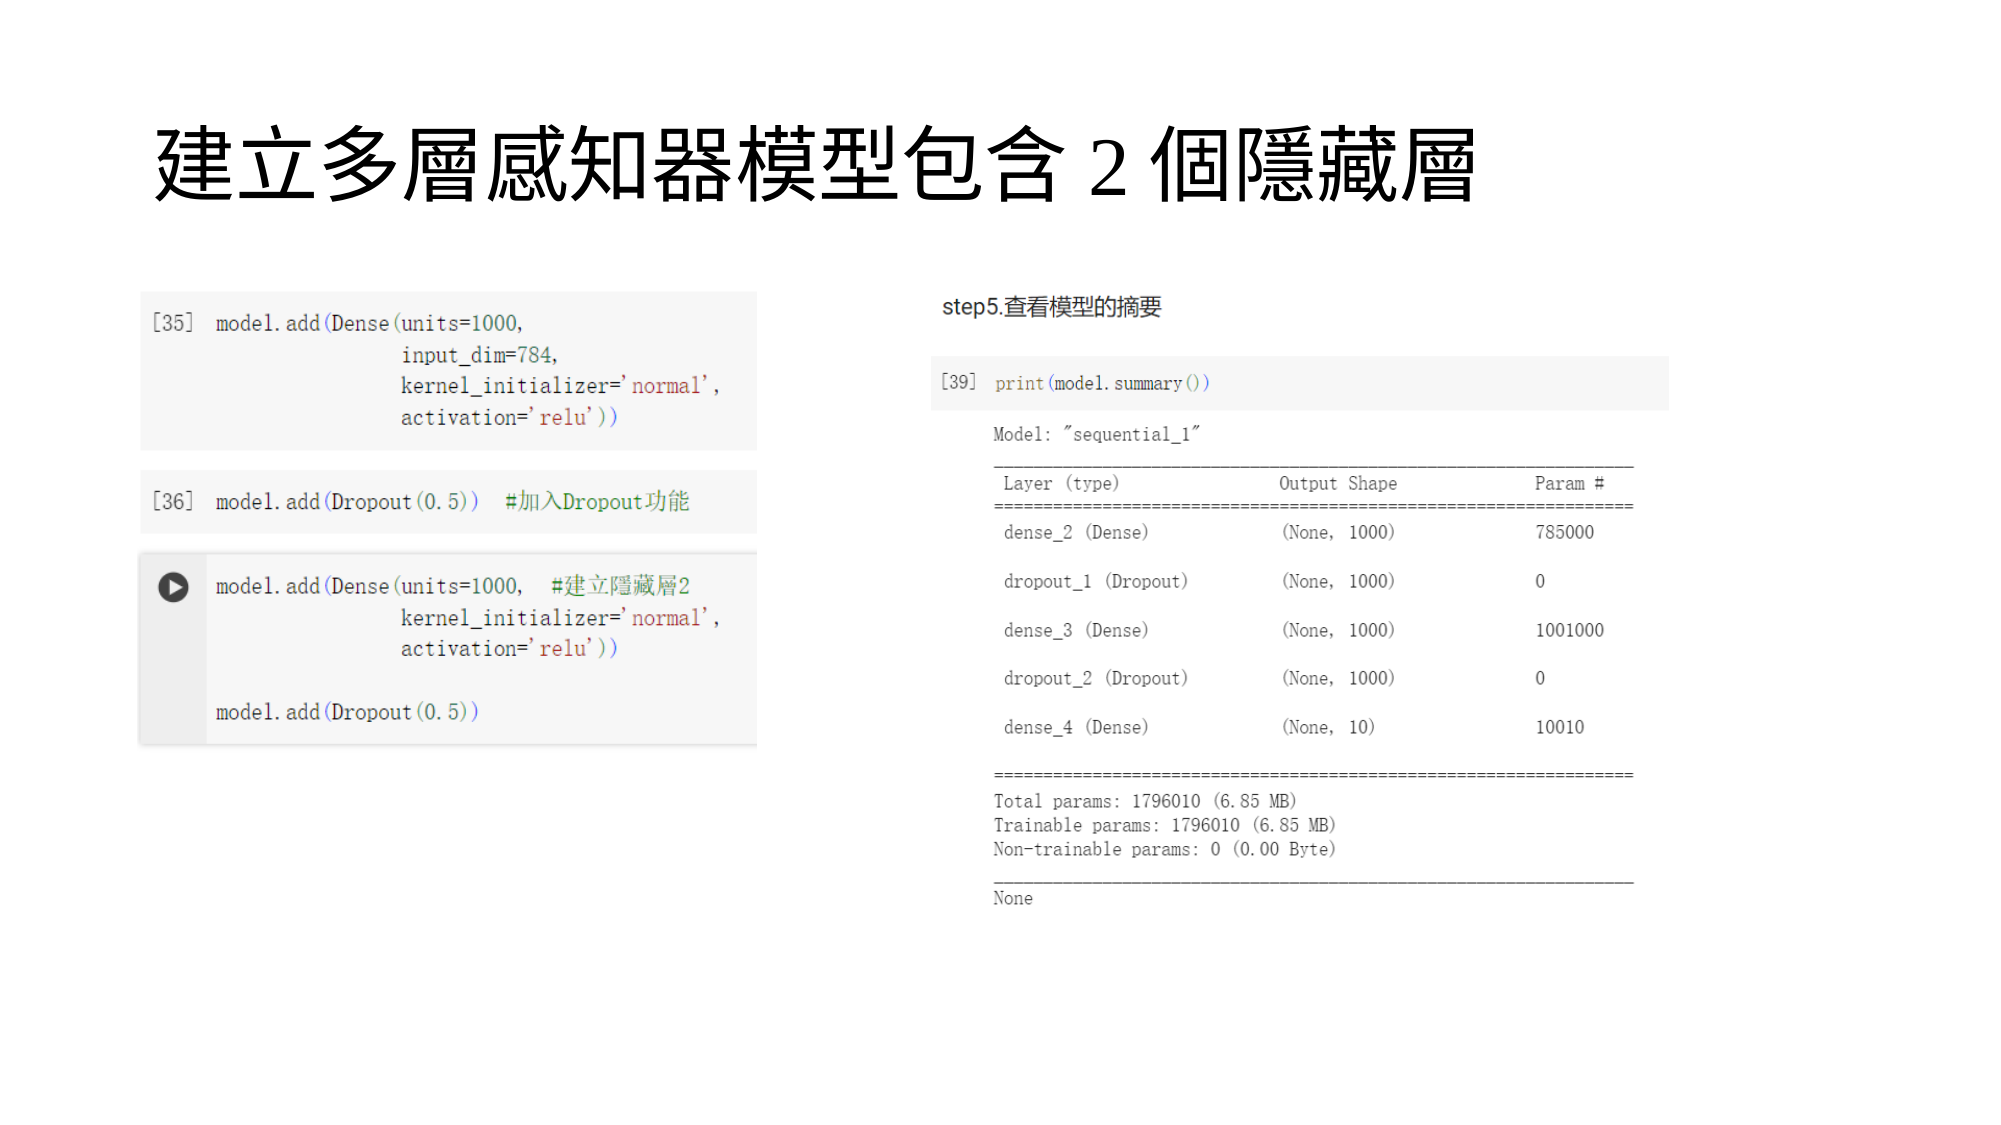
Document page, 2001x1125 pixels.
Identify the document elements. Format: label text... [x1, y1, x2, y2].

title 建立多層感知器模型包含2個隱藏層 [137, 59, 1863, 278]
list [137, 277, 757, 766]
picture [930, 277, 1669, 919]
